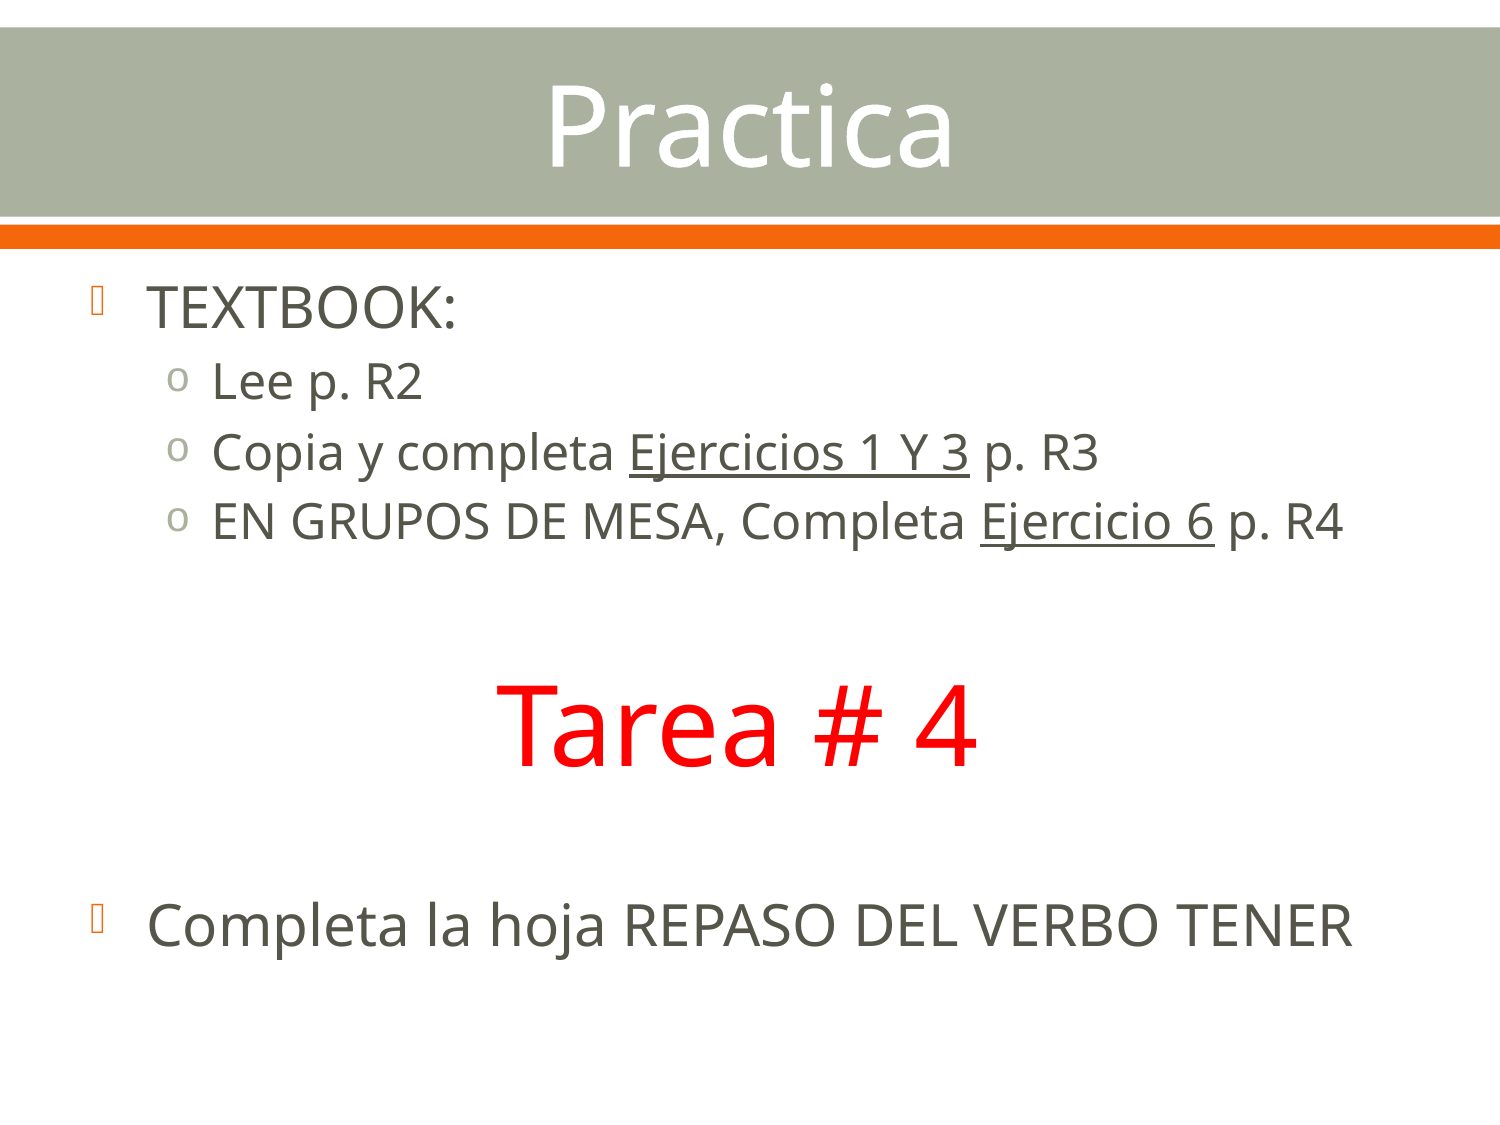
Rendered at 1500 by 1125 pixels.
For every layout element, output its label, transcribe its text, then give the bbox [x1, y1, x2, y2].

list TEXTBOOK: Lee p. R2 Copia y completa Ejercicios 1 Y 3 p. R3 EN GRUPOS DE MESA, Completa Ejercicio 6 p. R4 Completa la hoja REPASO DEL VERBO TENER [75, 262, 1425, 1005]
text_box Tarea # 4 [62, 630, 1413, 813]
title Practica [75, 29, 1425, 213]
